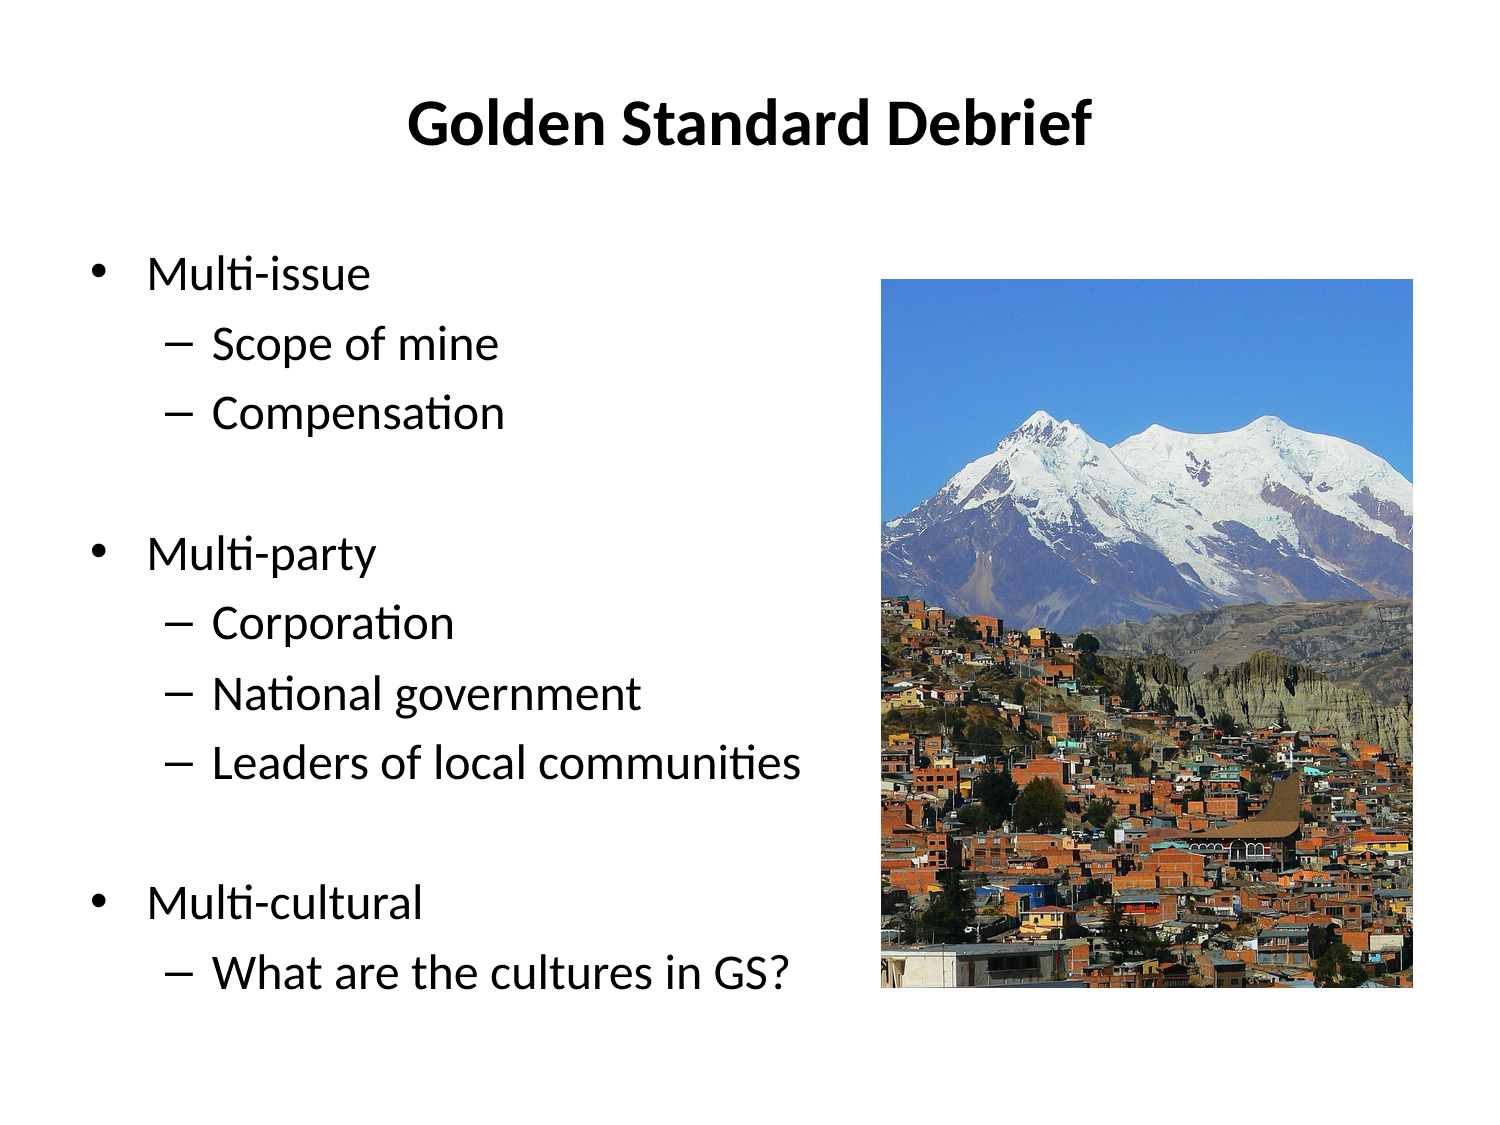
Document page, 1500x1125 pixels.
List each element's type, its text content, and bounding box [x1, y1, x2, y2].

title Golden Standard Debrief [75, 24, 1425, 213]
picture [880, 278, 1413, 988]
text_box Multi-issue Scope of mine Compensation Multi-party Corporation National government Leaders of local communities Multi-cultural What are the cultures in GS? [74, 232, 1425, 975]
